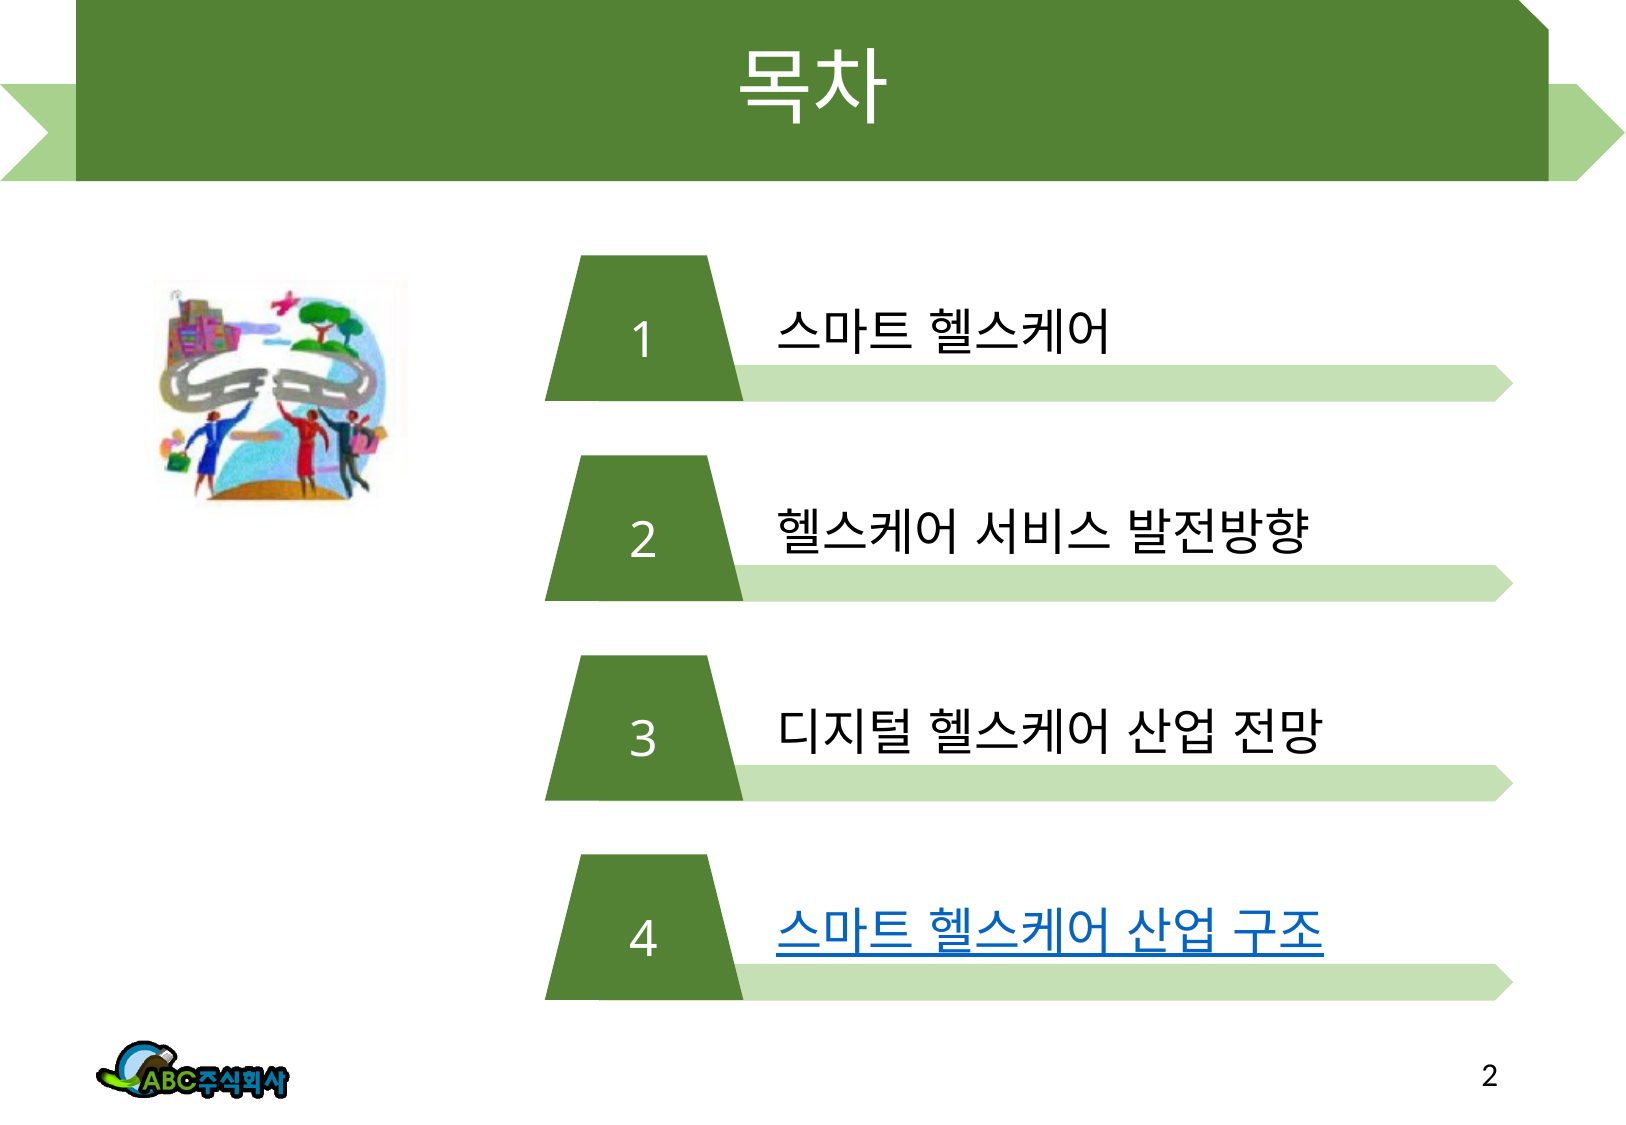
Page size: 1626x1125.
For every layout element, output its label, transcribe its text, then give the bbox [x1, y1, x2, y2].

text_box 3 [543, 654, 745, 802]
text_box 스마트 헬스케어 [761, 293, 1440, 368]
text_box [598, 363, 1515, 403]
text_box 스마트 헬스케어 산업 구조 [761, 892, 1440, 980]
picture [153, 280, 409, 518]
text_box [598, 962, 1515, 1002]
text_box 1 [543, 254, 745, 402]
text_box [598, 763, 1515, 803]
text_box [598, 563, 1515, 603]
text_box 4 [543, 853, 745, 1001]
text_box 2 [543, 454, 745, 602]
title 목차 [0, 0, 1625, 182]
text_box 디지털 헬스케어 산업 전망 [761, 692, 1440, 768]
picture [87, 1034, 295, 1103]
slide_number 2 [1147, 1042, 1514, 1103]
text_box 헬스케어 서비스 발전방향 [761, 492, 1440, 568]
